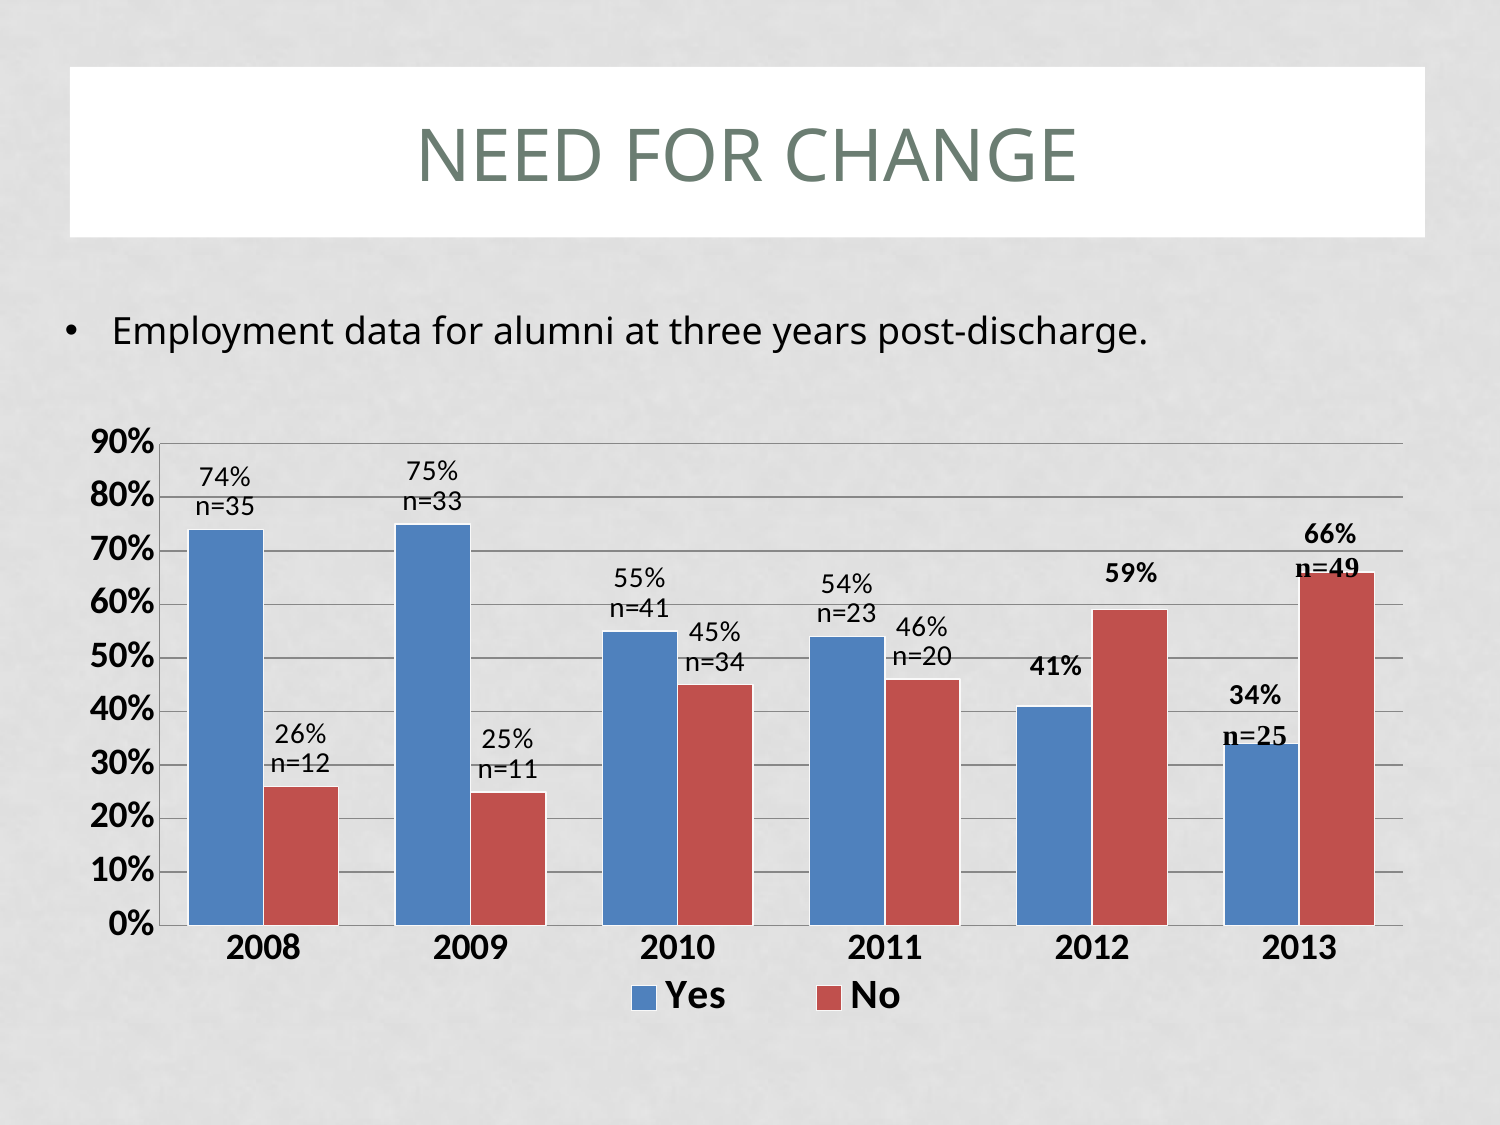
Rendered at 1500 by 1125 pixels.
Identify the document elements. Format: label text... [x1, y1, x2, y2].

title Need For change [69, 66, 1425, 238]
chart [49, 424, 1426, 1038]
text_box Employment data for alumni at three years post-discharge. [50, 299, 1450, 360]
